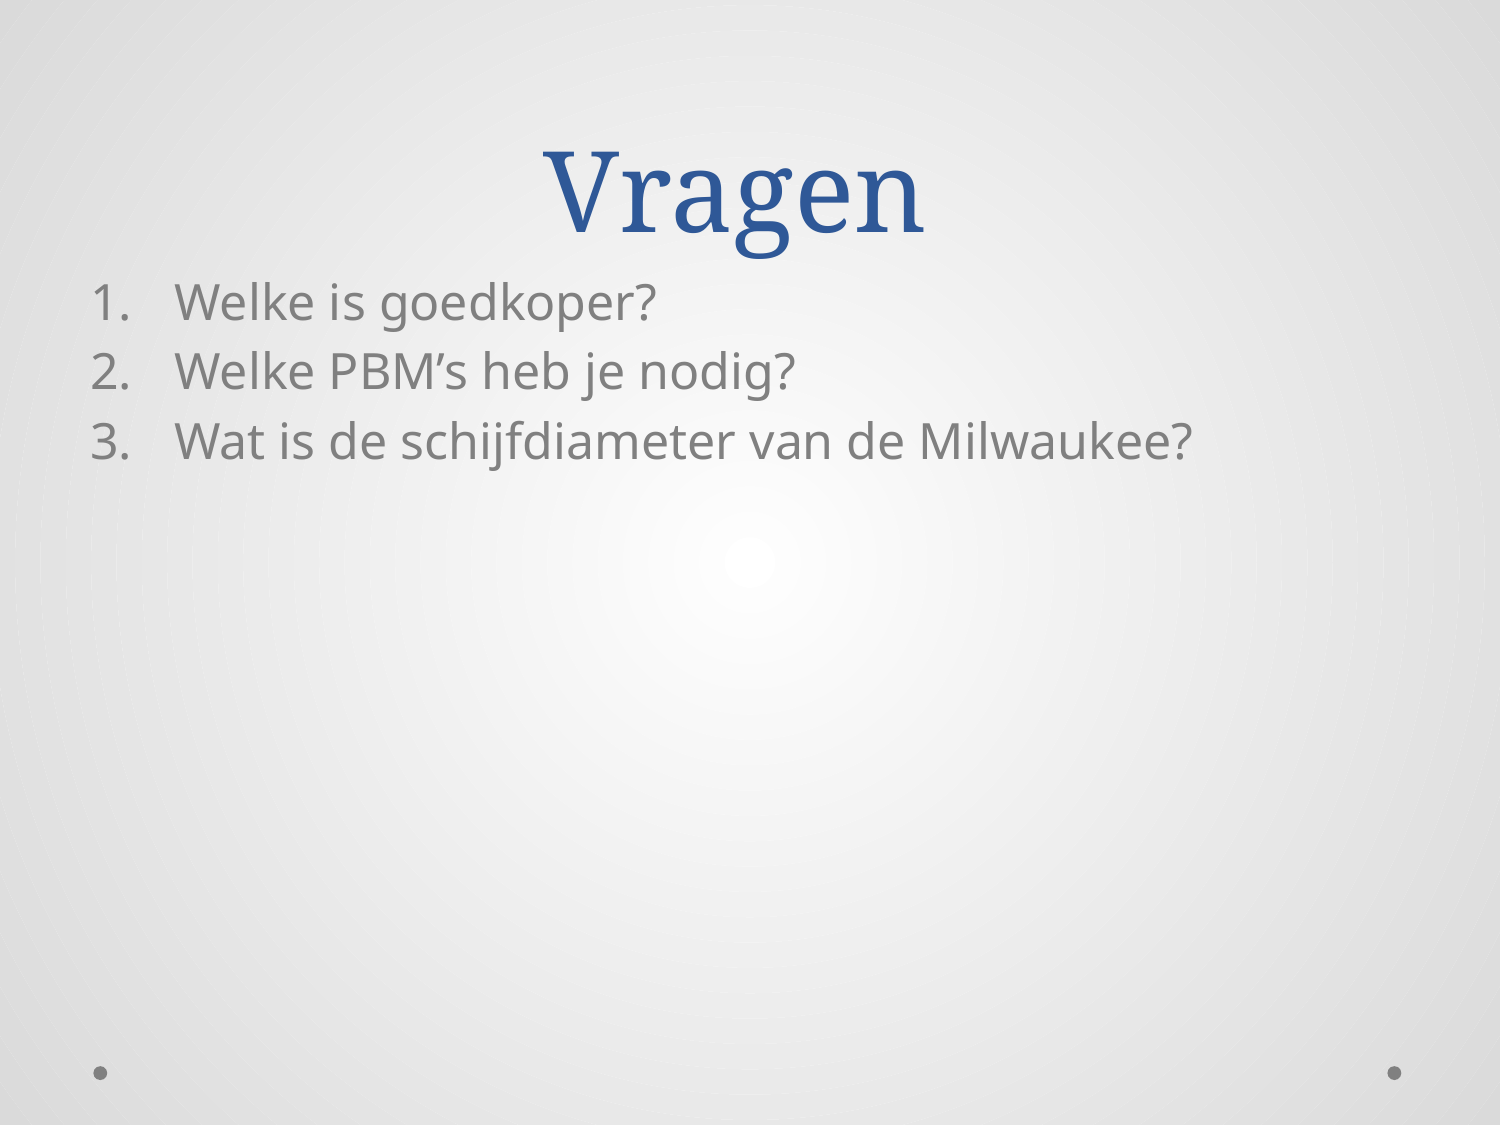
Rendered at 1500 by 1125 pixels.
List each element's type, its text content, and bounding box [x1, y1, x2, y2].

list Welke is goedkoper? Welke PBM’s heb je nodig? Wat is de schijfdiameter van de Milwaukee? [75, 262, 1425, 1005]
title Vragen [75, 0, 1425, 262]
